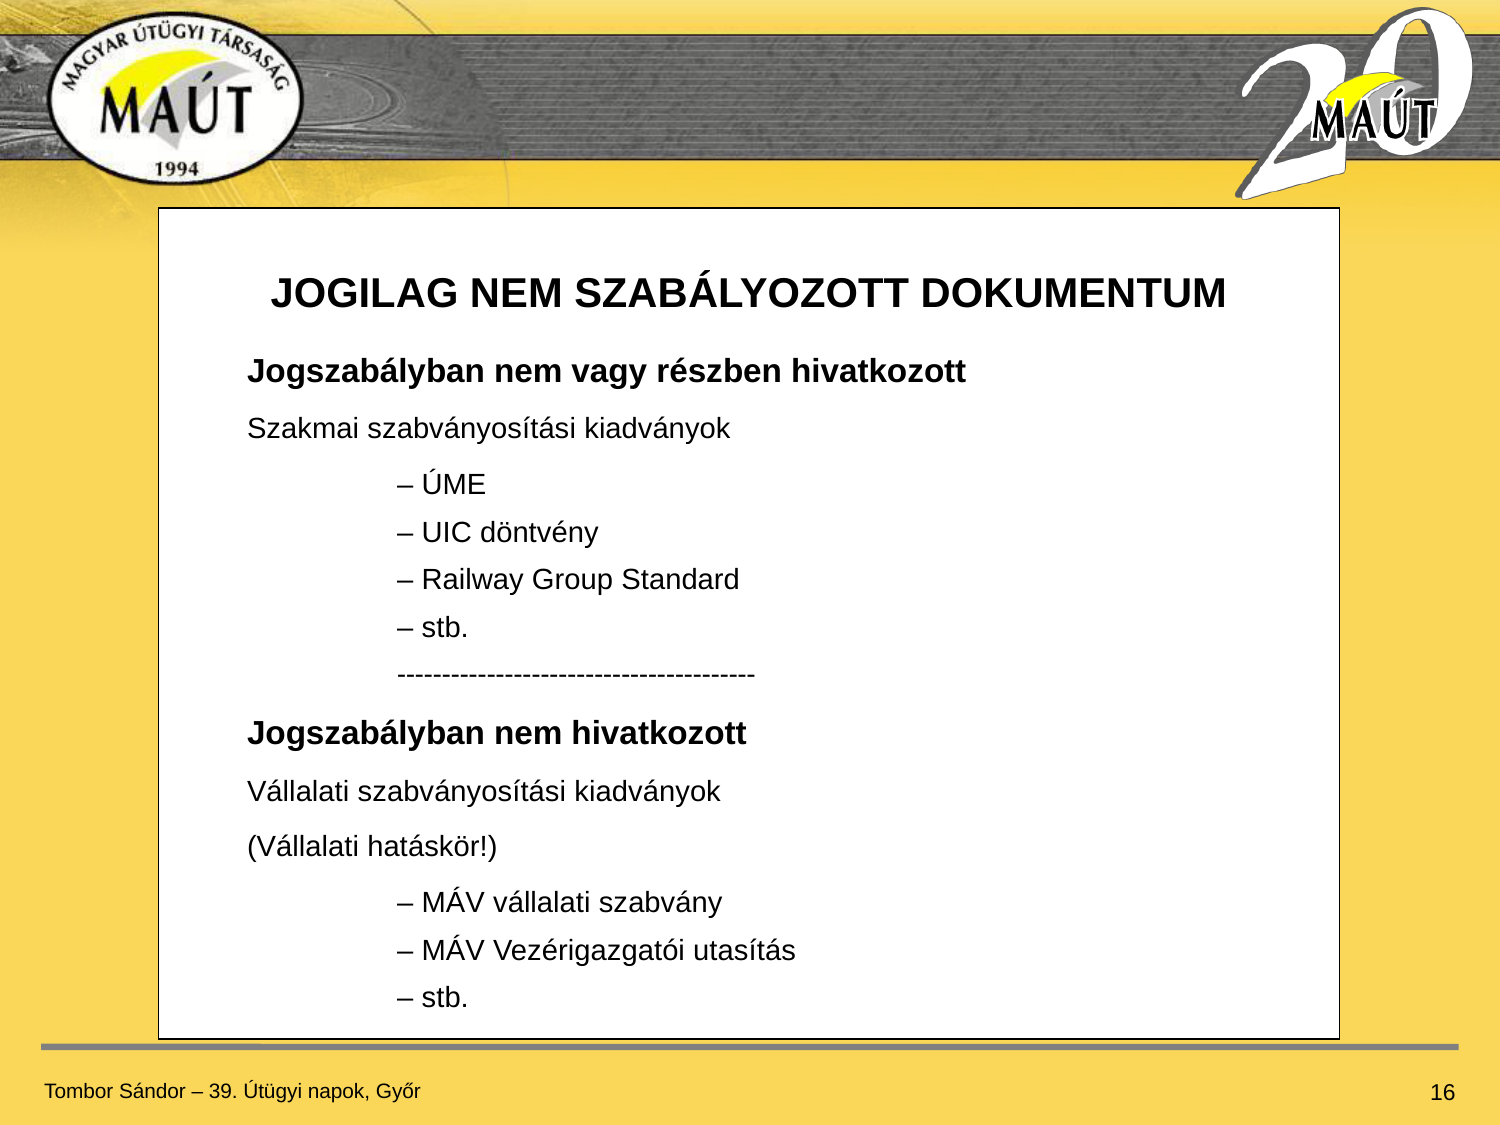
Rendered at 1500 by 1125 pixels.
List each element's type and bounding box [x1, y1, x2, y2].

text_box [158, 207, 1340, 1040]
picture [0, 0, 1500, 1125]
